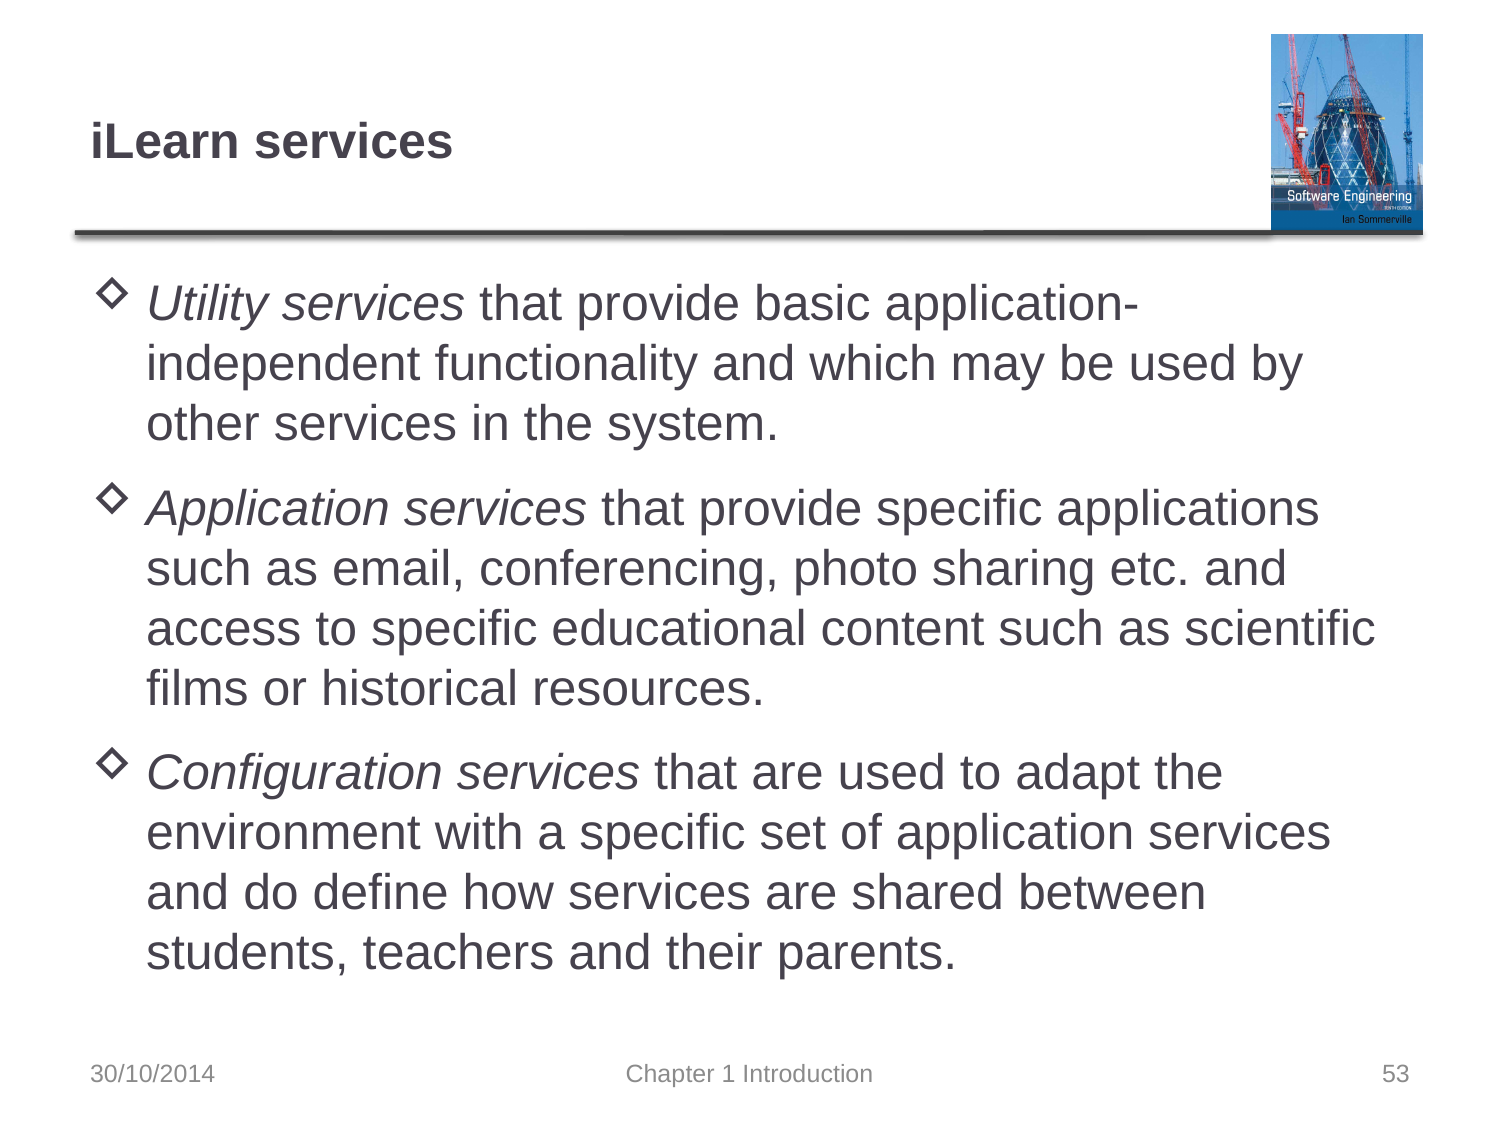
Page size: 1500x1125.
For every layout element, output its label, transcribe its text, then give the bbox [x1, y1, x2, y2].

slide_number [75, 1042, 425, 1103]
list Utility services that provide basic application-independent functionality and which may be used by other services in the system. Application services that provide specific applications such as email, conferencing, photo sharing etc. and access to specific educational content such as scientific films or historical resources. Configuration services that are used to adapt the environment with a specific set of application services and do define how services are shared between students, teachers and their parents. [75, 262, 1425, 1005]
footer Chapter 1 Introduction [512, 1042, 988, 1103]
slide_number 53 [1074, 1042, 1425, 1103]
title iLearn services [74, 44, 1272, 233]
picture [1271, 34, 1423, 230]
